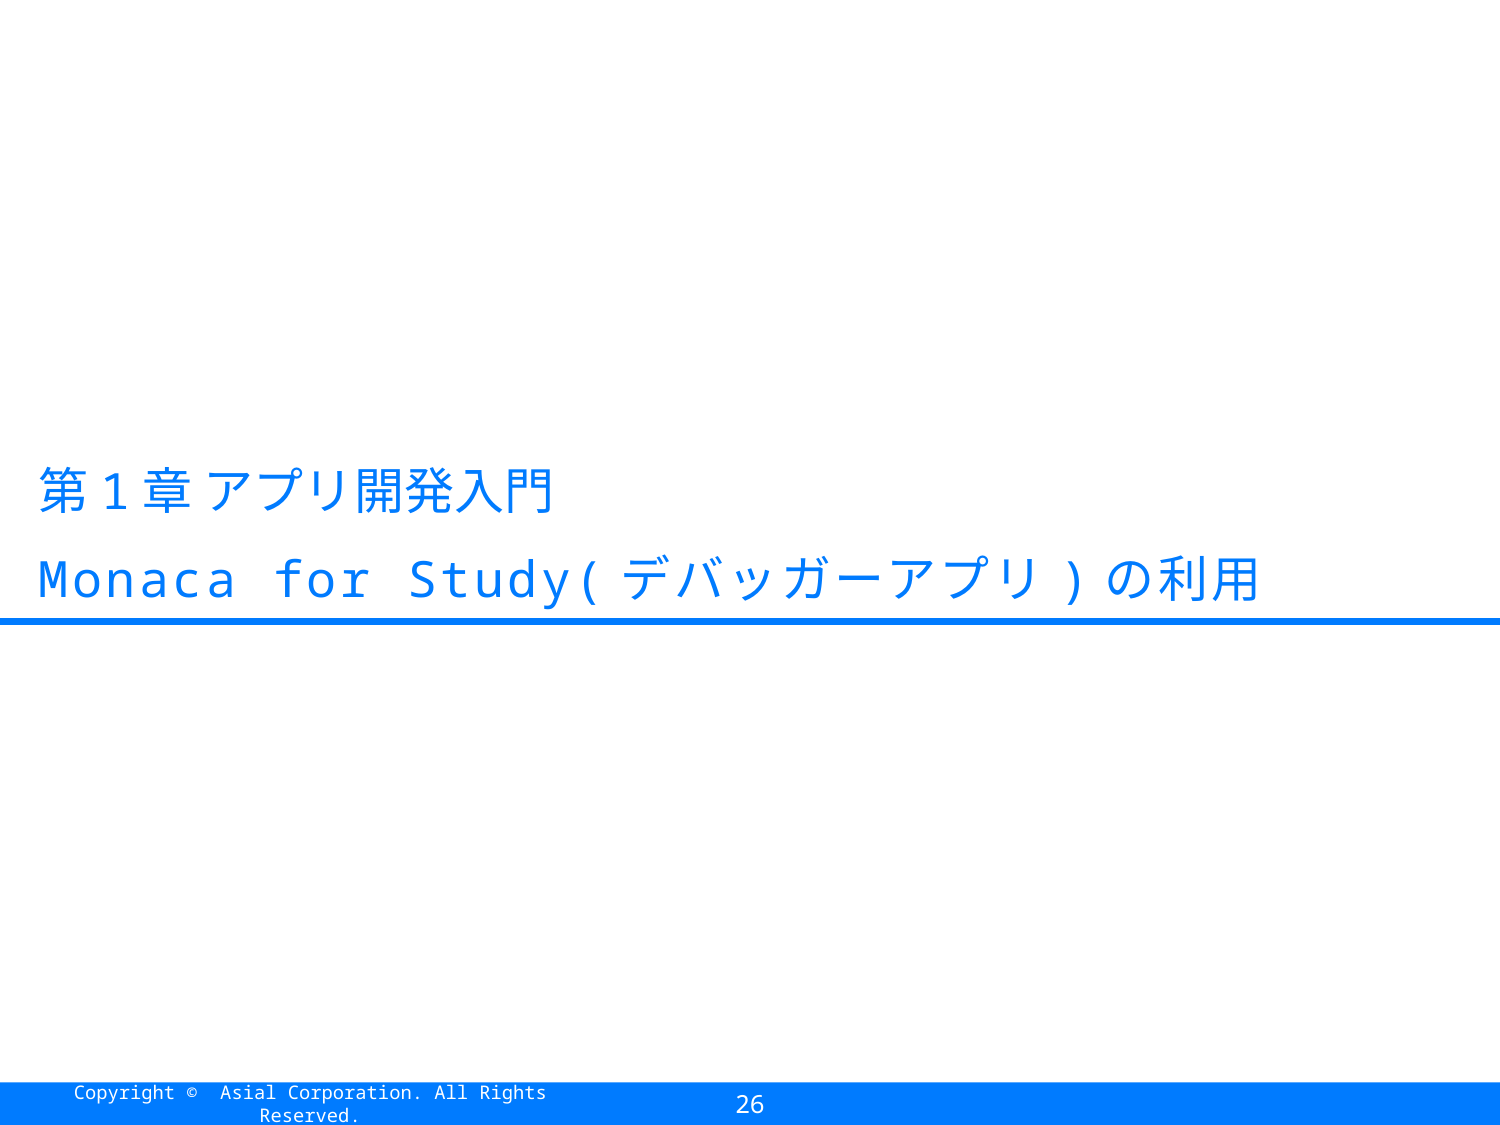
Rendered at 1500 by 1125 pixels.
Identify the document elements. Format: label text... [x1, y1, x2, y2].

title Monaca for Study(デバッガーアプリ)の利用 [23, 538, 1500, 616]
list 第1章 アプリ開発入門 [23, 444, 1500, 536]
slide_number 26 [581, 1075, 919, 1125]
